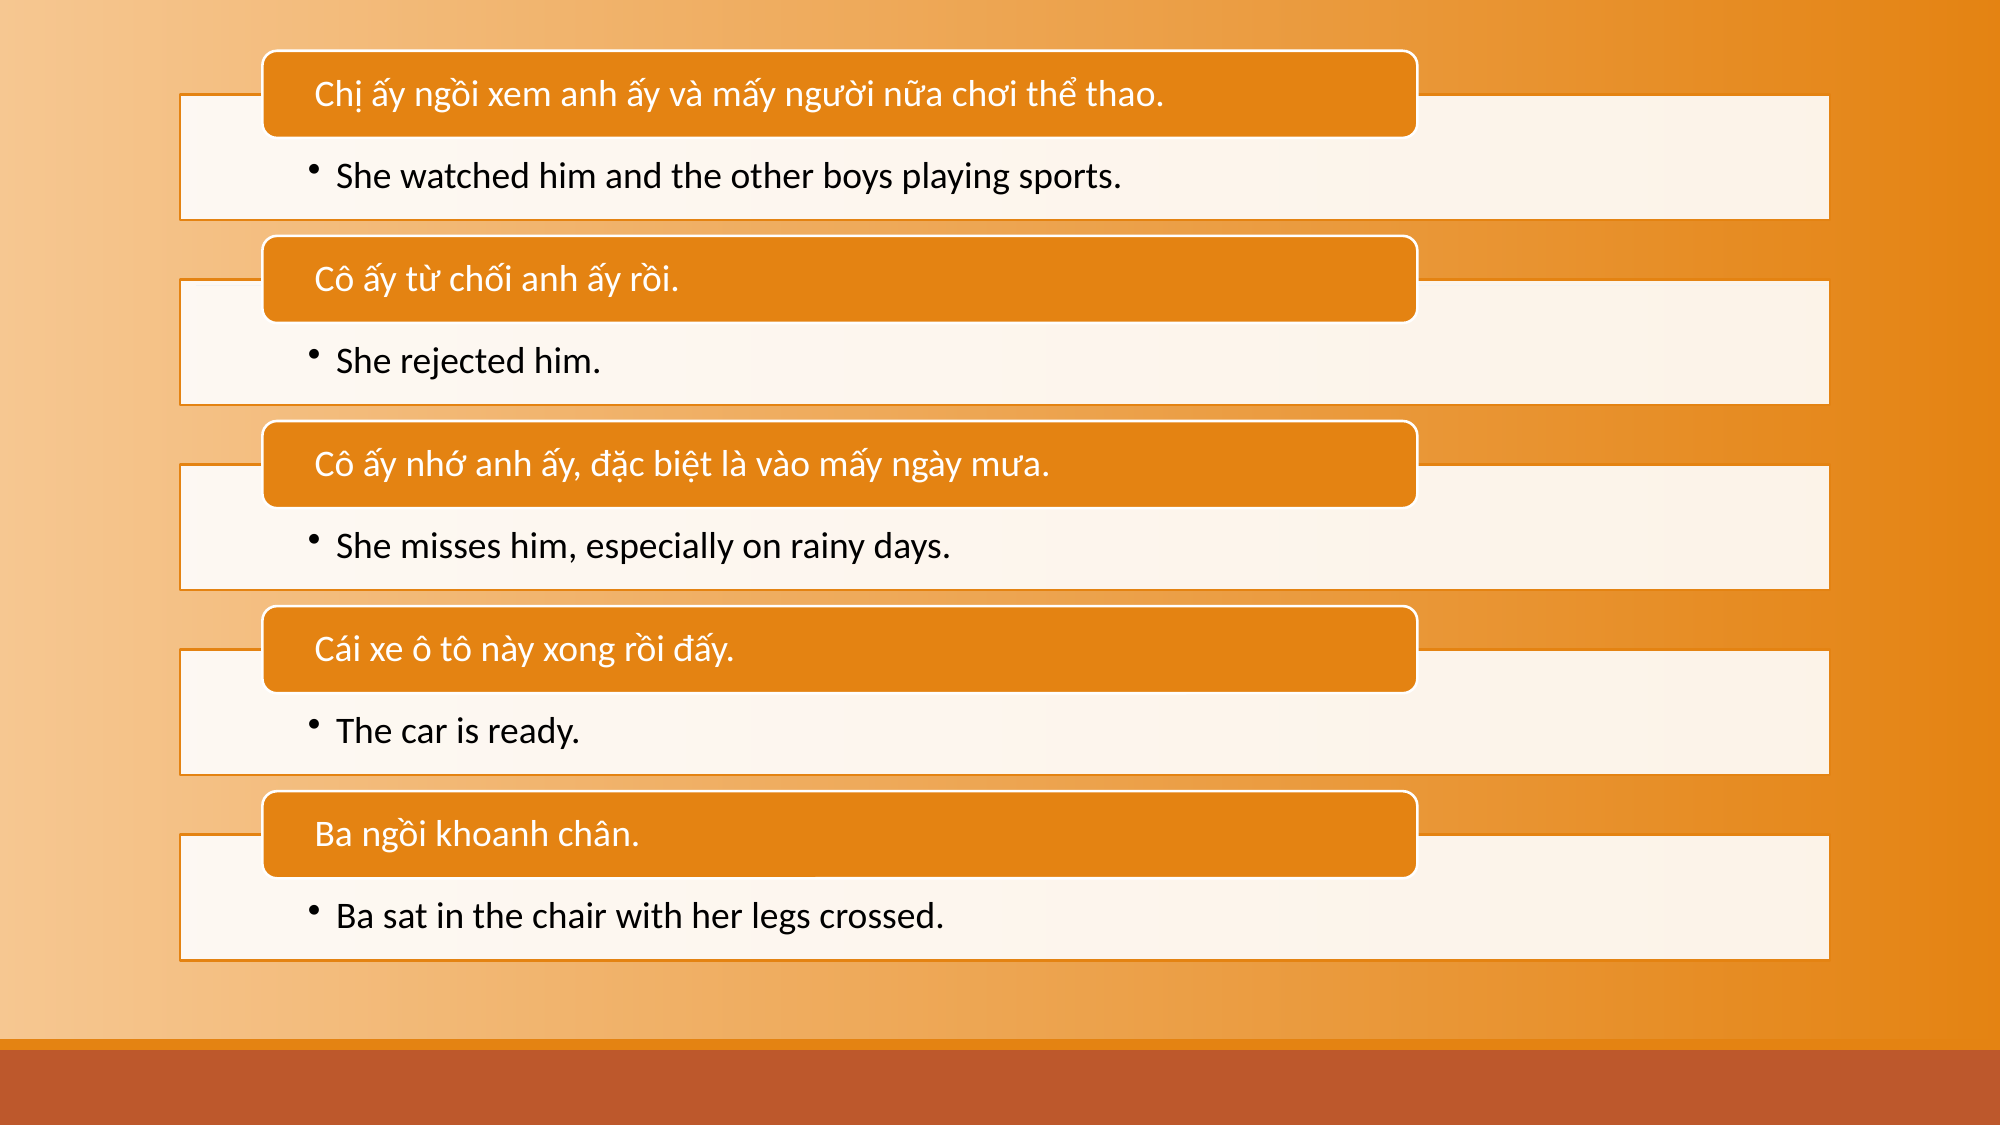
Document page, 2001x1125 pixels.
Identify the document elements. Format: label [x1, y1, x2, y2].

list [179, 47, 1831, 964]
